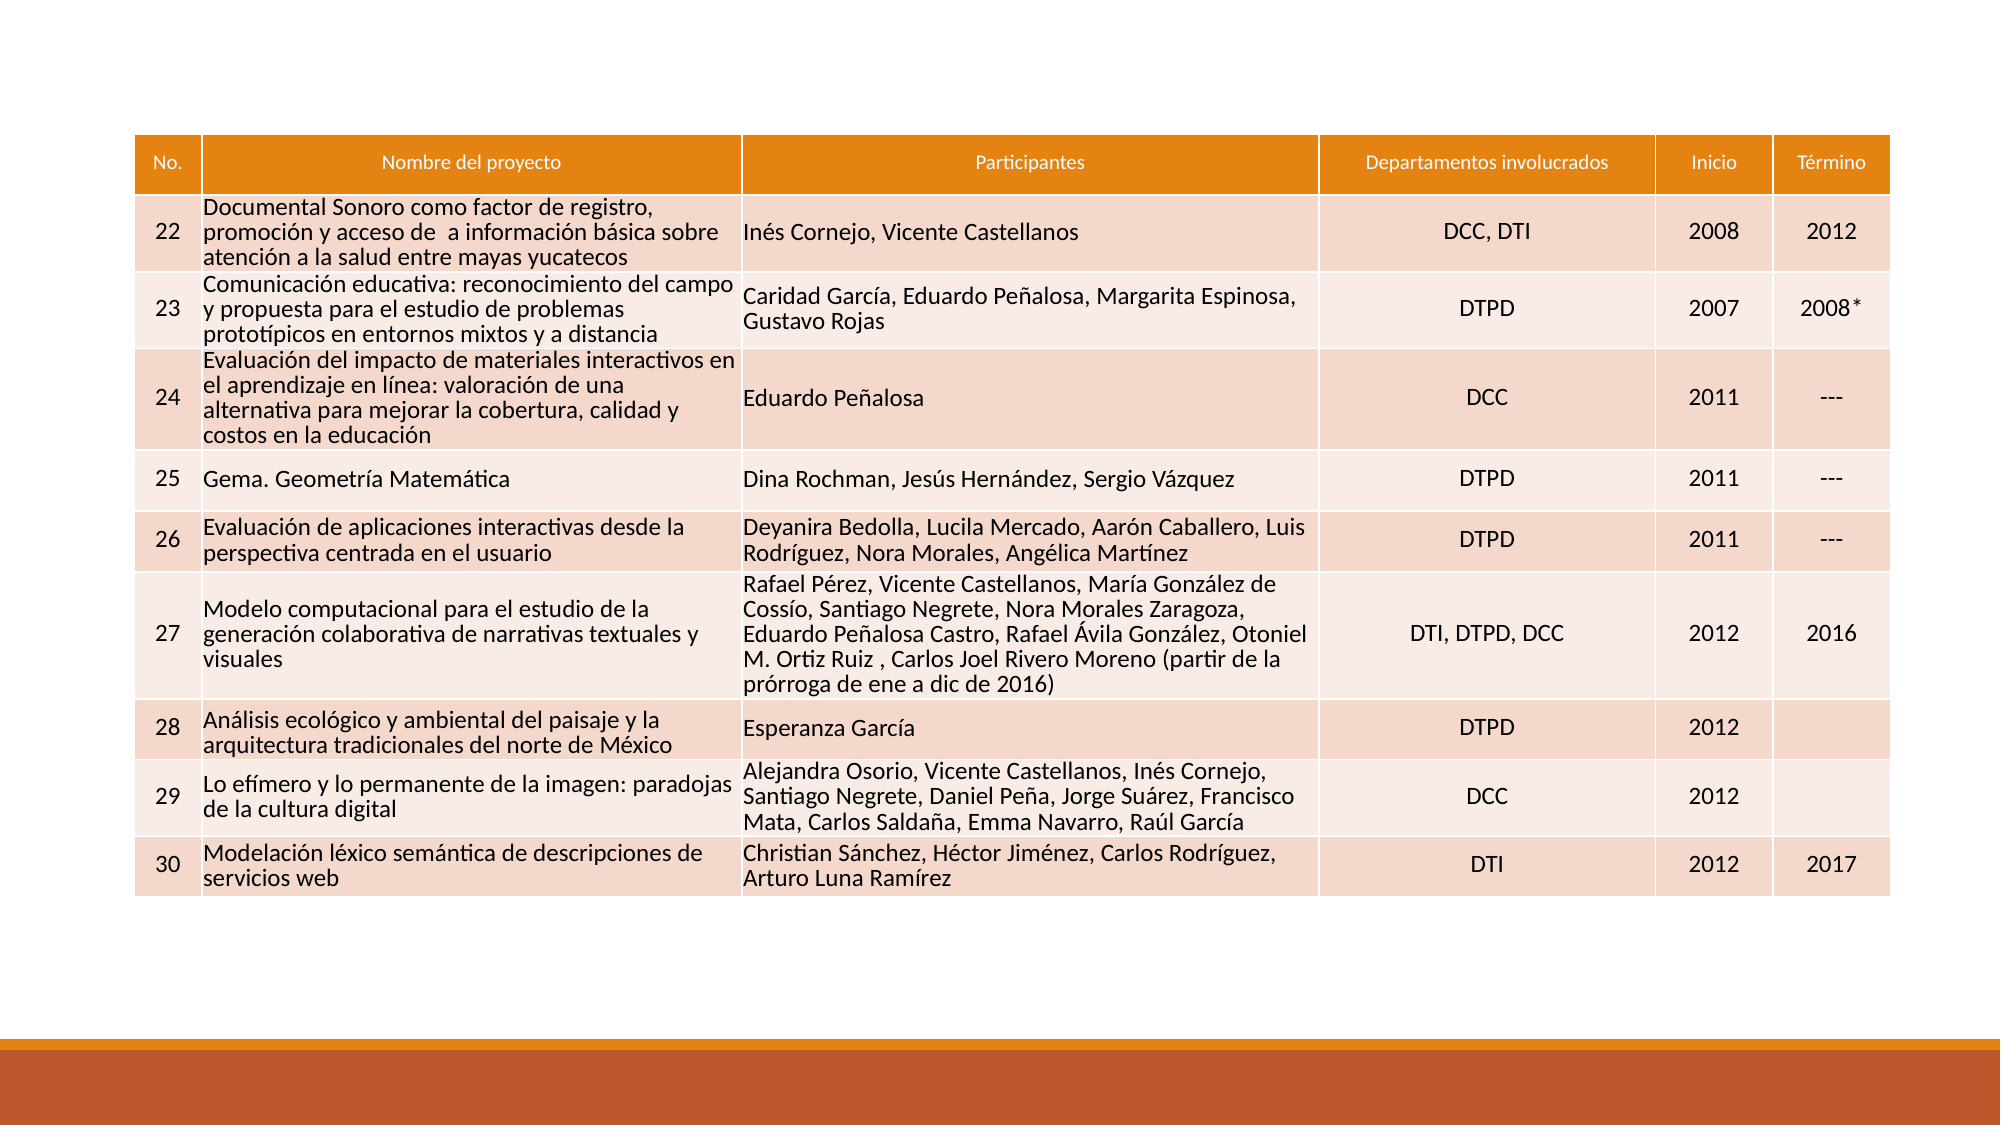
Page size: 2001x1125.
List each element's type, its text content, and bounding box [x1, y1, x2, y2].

table_cell DCC [1320, 349, 1655, 449]
table_cell 28 [135, 700, 201, 759]
table_cell Caridad García, Eduardo Peñalosa, Margarita Espinosa, Gustavo Rojas [743, 273, 1318, 348]
table_header Departamentos involucrados [1320, 135, 1655, 194]
table_cell 2012 [1656, 760, 1772, 835]
table_cell 2008 [1656, 196, 1772, 271]
table_cell DTPD [1320, 273, 1655, 348]
table_cell DTI, DTPD, DCC [1320, 573, 1655, 698]
table_header Inicio [1656, 135, 1772, 194]
table_cell 2012 [1774, 196, 1890, 271]
table_cell Deyanira Bedolla, Lucila Mercado, Aarón Caballero, Luis Rodríguez, Nora Morales, Angélica Martínez [743, 512, 1318, 571]
table_cell Análisis ecológico y ambiental del paisaje y la arquitectura tradicionales del norte de México [203, 700, 741, 759]
table_cell 22 [135, 196, 201, 271]
table_cell 2012 [1656, 700, 1772, 759]
table_cell Documental Sonoro como factor de registro, promoción y acceso de a información básica sobre atención a la salud entre mayas yucatecos [203, 196, 741, 271]
table_cell --- [1774, 349, 1890, 449]
table_cell 27 [135, 573, 201, 698]
table_cell Inés Cornejo, Vicente Castellanos [743, 196, 1318, 271]
table_cell Comunicación educativa: reconocimiento del campo y propuesta para el estudio de problemas prototípicos en entornos mixtos y a distancia [203, 273, 741, 348]
table_cell 2007 [1656, 273, 1772, 348]
table_cell 2017 [1774, 837, 1890, 896]
table_cell Esperanza García [743, 700, 1318, 759]
table_cell 2008* [1774, 273, 1890, 348]
table_cell Dina Rochman, Jesús Hernández, Sergio Vázquez [743, 451, 1318, 510]
table_cell 23 [135, 273, 201, 348]
table_cell --- [1774, 512, 1890, 571]
table_header No. [135, 135, 201, 194]
table_cell Evaluación de aplicaciones interactivas desde la perspectiva centrada en el usuario [203, 512, 741, 571]
table_cell 24 [135, 349, 201, 449]
table_header Participantes [743, 135, 1318, 194]
table_cell 30 [135, 837, 201, 896]
table_cell DCC [1320, 760, 1655, 835]
table_cell Gema. Geometría Matemática [203, 451, 741, 510]
table_cell DTPD [1320, 700, 1655, 759]
table_cell --- [1774, 451, 1890, 510]
table_cell 25 [135, 451, 201, 510]
table_cell DTI [1320, 837, 1655, 896]
table_cell Modelación léxico semántica de descripciones de servicios web [203, 837, 741, 896]
table_cell Evaluación del impacto de materiales interactivos en el aprendizaje en línea: valoración de una alternativa para mejorar la cobertura, calidad y costos en la educación [203, 349, 741, 449]
table_cell 2012 [1656, 837, 1772, 896]
table_cell Lo efímero y lo permanente de la imagen: paradojas de la cultura digital [203, 760, 741, 835]
table_cell 2016 [1774, 573, 1890, 698]
table_cell Modelo computacional para el estudio de la generación colaborativa de narrativas textuales y visuales [203, 573, 741, 698]
table_cell Christian Sánchez, Héctor Jiménez, Carlos Rodríguez, Arturo Luna Ramírez [743, 837, 1318, 896]
table_cell 2011 [1656, 349, 1772, 449]
table_cell Eduardo Peñalosa [743, 349, 1318, 449]
table_cell Alejandra Osorio, Vicente Castellanos, Inés Cornejo, Santiago Negrete, Daniel Peña, Jorge Suárez, Francisco Mata, Carlos Saldaña, Emma Navarro, Raúl García [743, 760, 1318, 835]
table_cell 2011 [1656, 451, 1772, 510]
table_cell 26 [135, 512, 201, 571]
table_cell 2012 [1656, 573, 1772, 698]
table_cell DCC, DTI [1320, 196, 1655, 271]
table_cell Rafael Pérez, Vicente Castellanos, María González de Cossío, Santiago Negrete, Nora Morales Zaragoza, Eduardo Peñalosa Castro, Rafael Ávila González, Otoniel M. Ortiz Ruiz , Carlos Joel Rivero Moreno (partir de la prórroga de ene a dic de 2016) [743, 573, 1318, 698]
table_header Término [1774, 135, 1890, 194]
table_cell 29 [135, 760, 201, 835]
table_cell [1774, 760, 1890, 835]
table_cell DTPD [1320, 512, 1655, 571]
table_cell DTPD [1320, 451, 1655, 510]
table_cell 2011 [1656, 512, 1772, 571]
table_header Nombre del proyecto [203, 135, 741, 194]
table_cell [1774, 700, 1890, 759]
